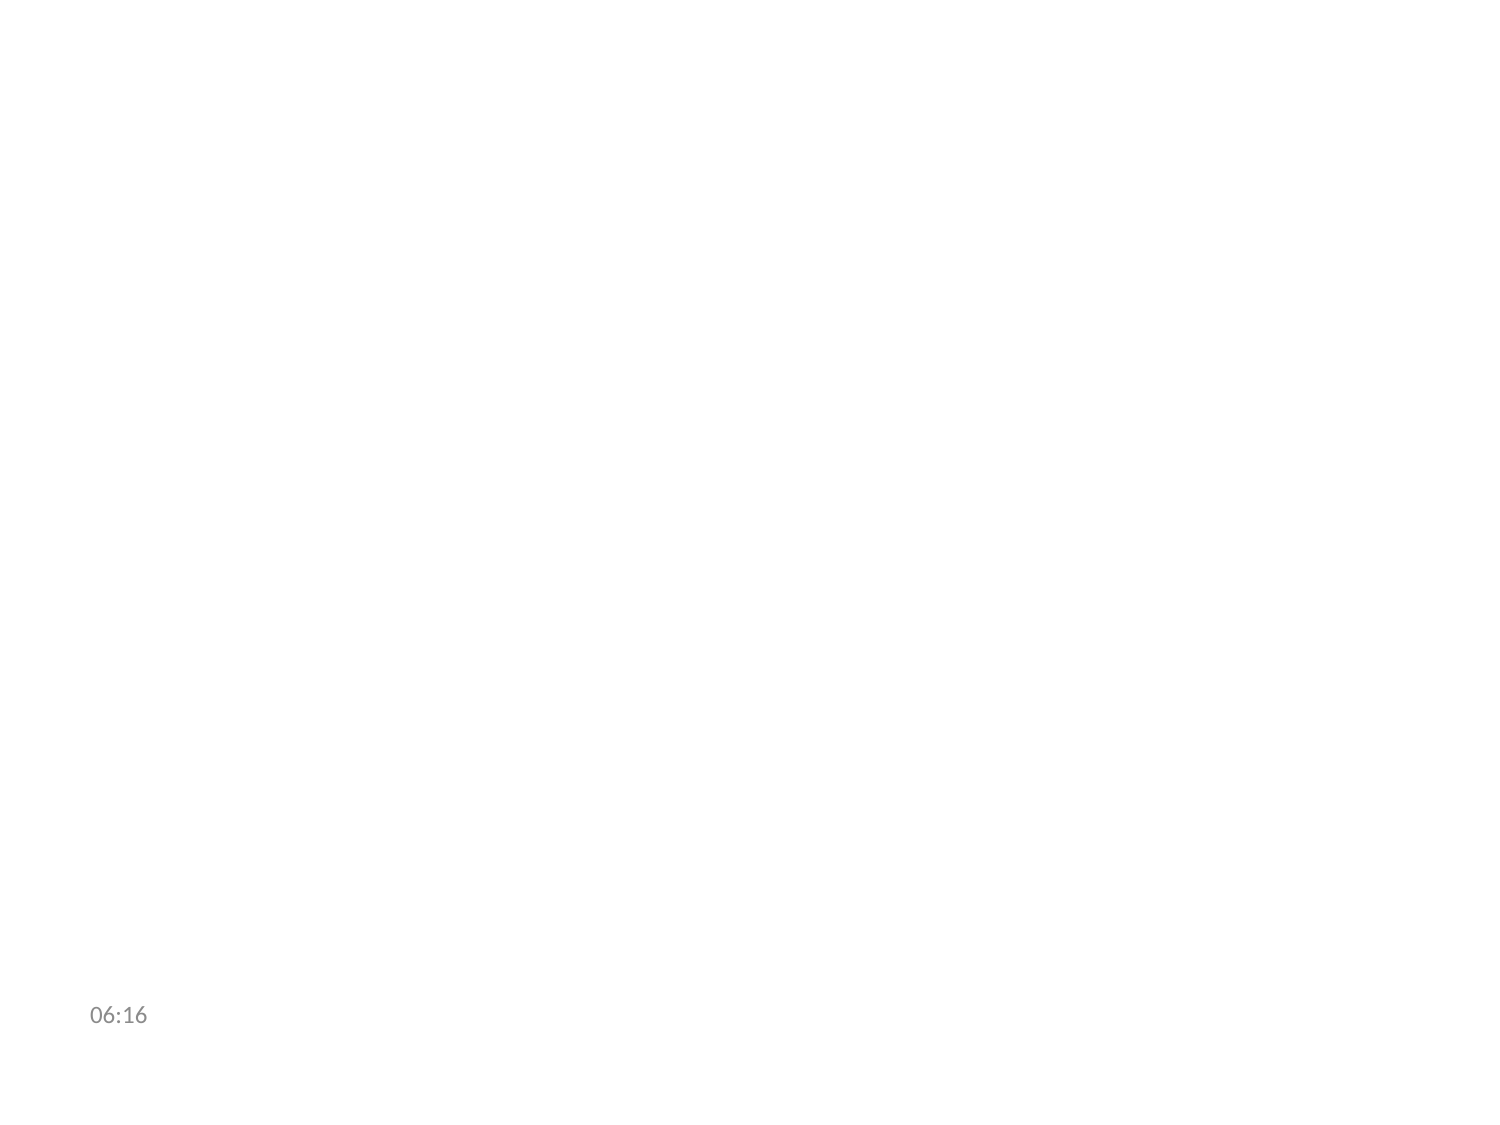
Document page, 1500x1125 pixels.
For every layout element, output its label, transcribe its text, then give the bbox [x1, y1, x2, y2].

text_box 15:35 [75, 983, 425, 1044]
